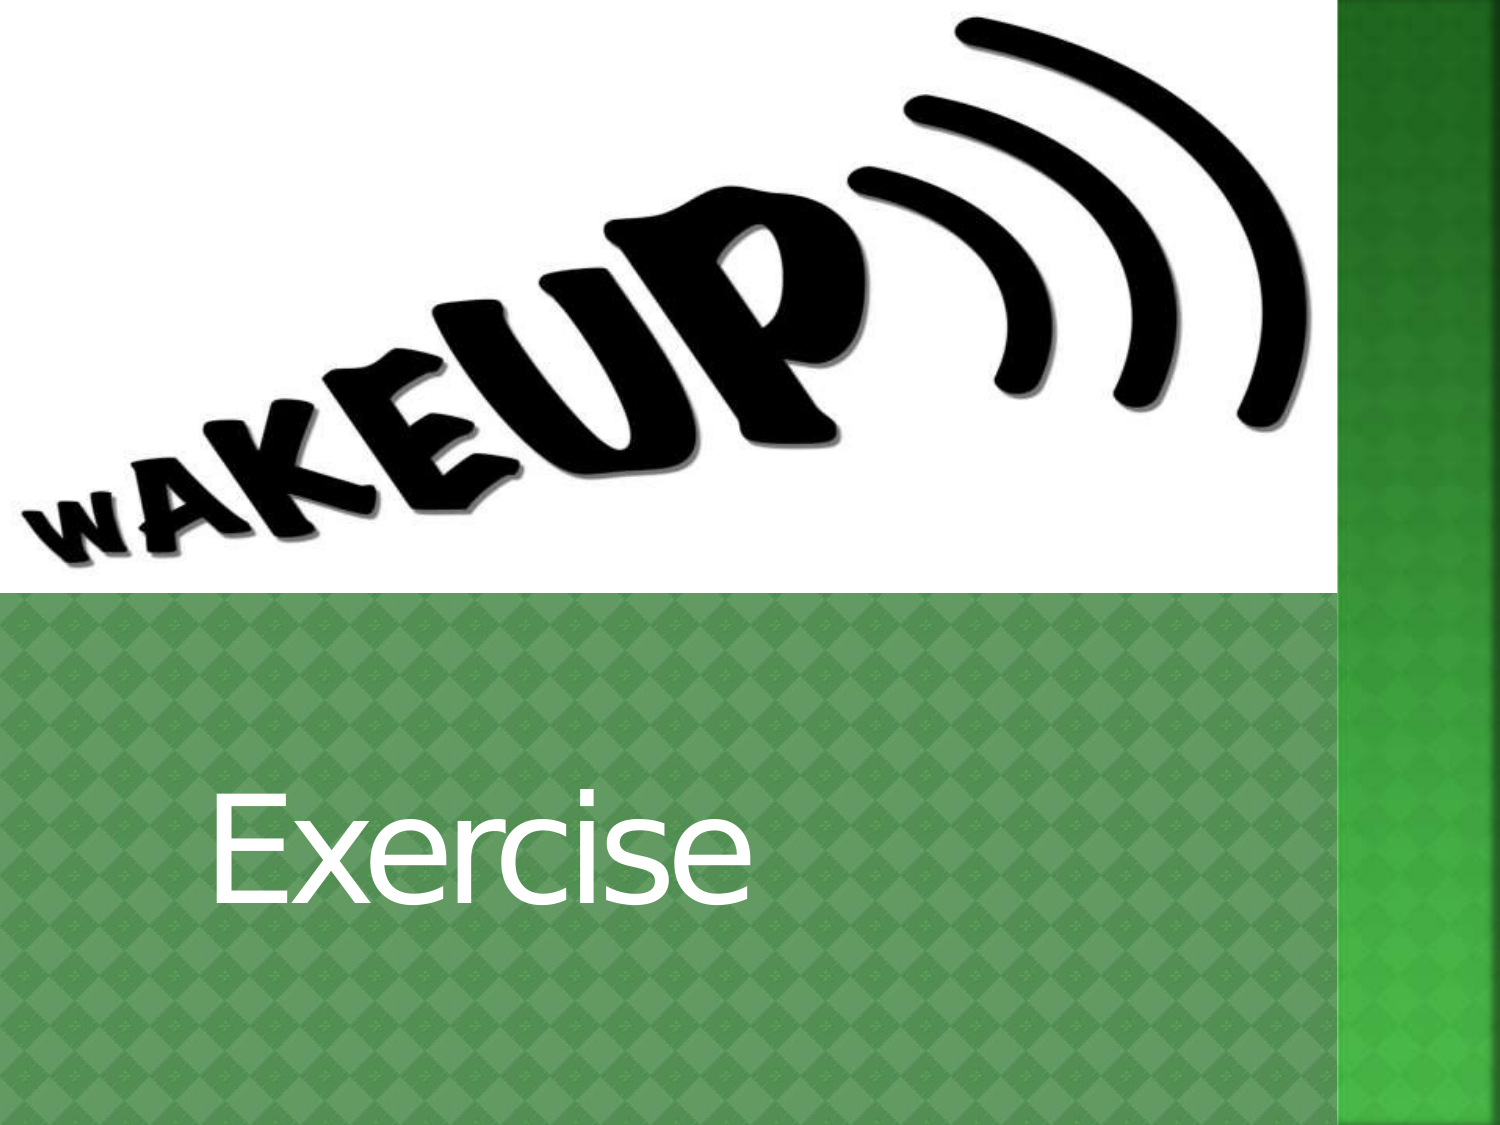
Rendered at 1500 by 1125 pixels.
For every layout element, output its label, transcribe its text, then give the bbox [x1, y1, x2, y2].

picture [0, 0, 1500, 1125]
text_box [0, 0, 1338, 593]
title Exercise [200, 751, 761, 942]
